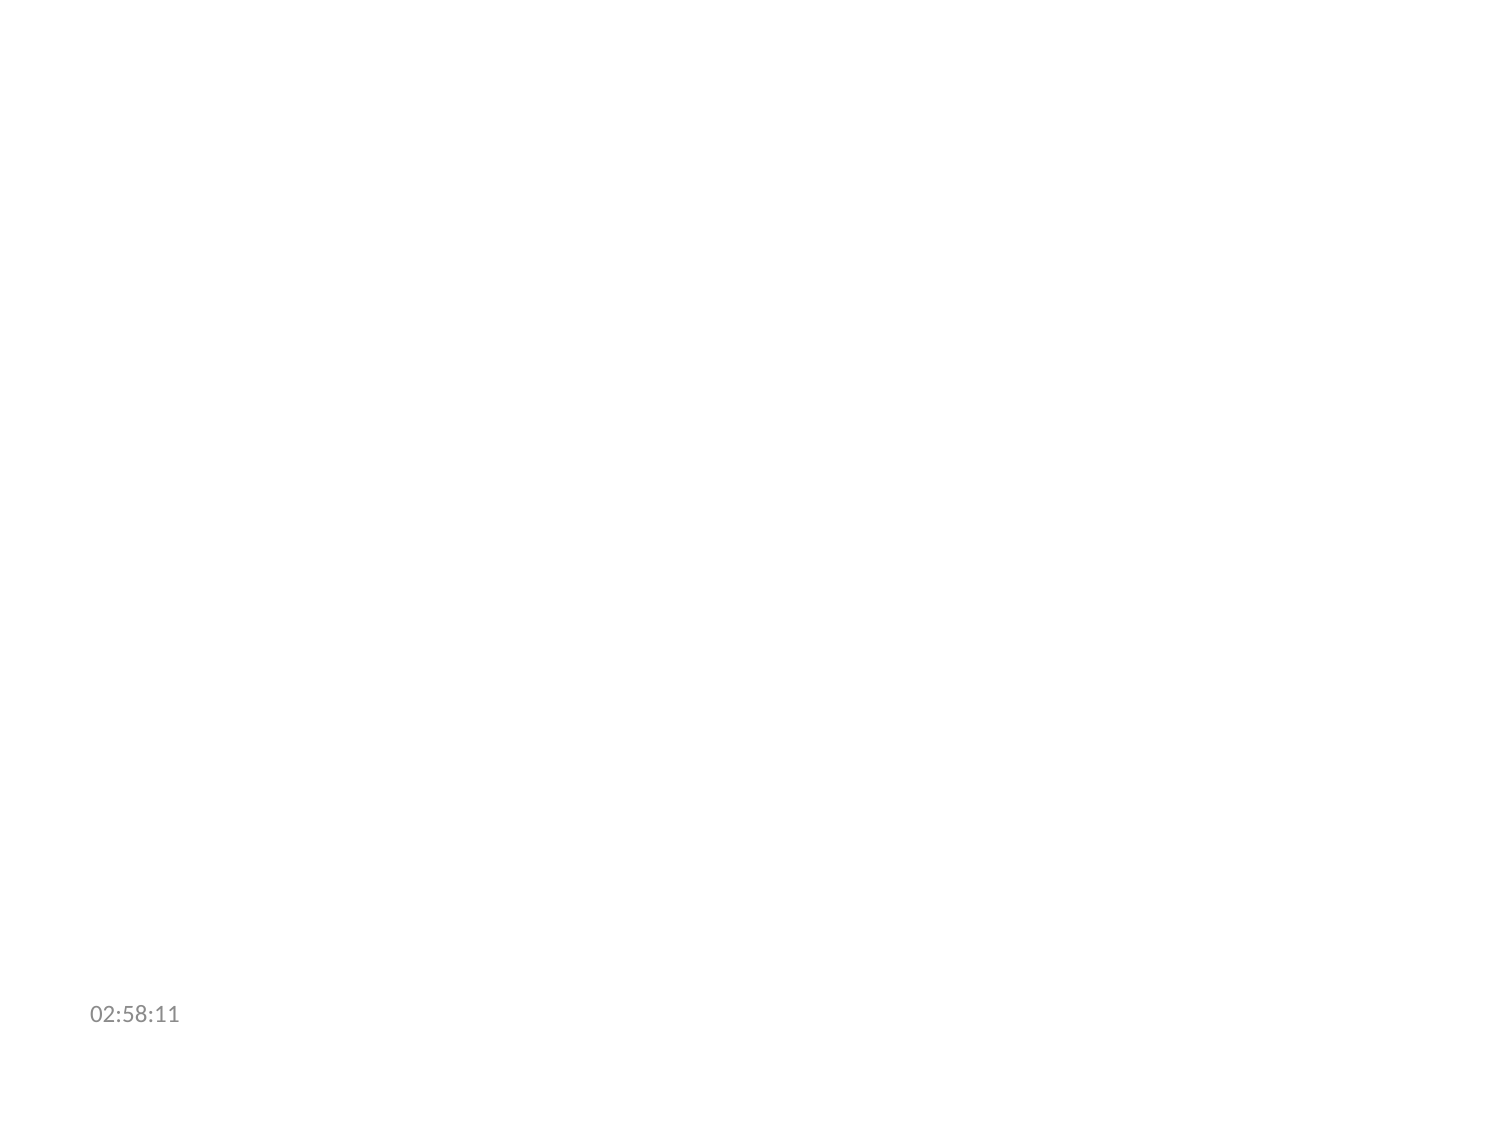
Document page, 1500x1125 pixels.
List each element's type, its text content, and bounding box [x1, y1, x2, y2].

text_box 15:35:09 [75, 982, 425, 1043]
